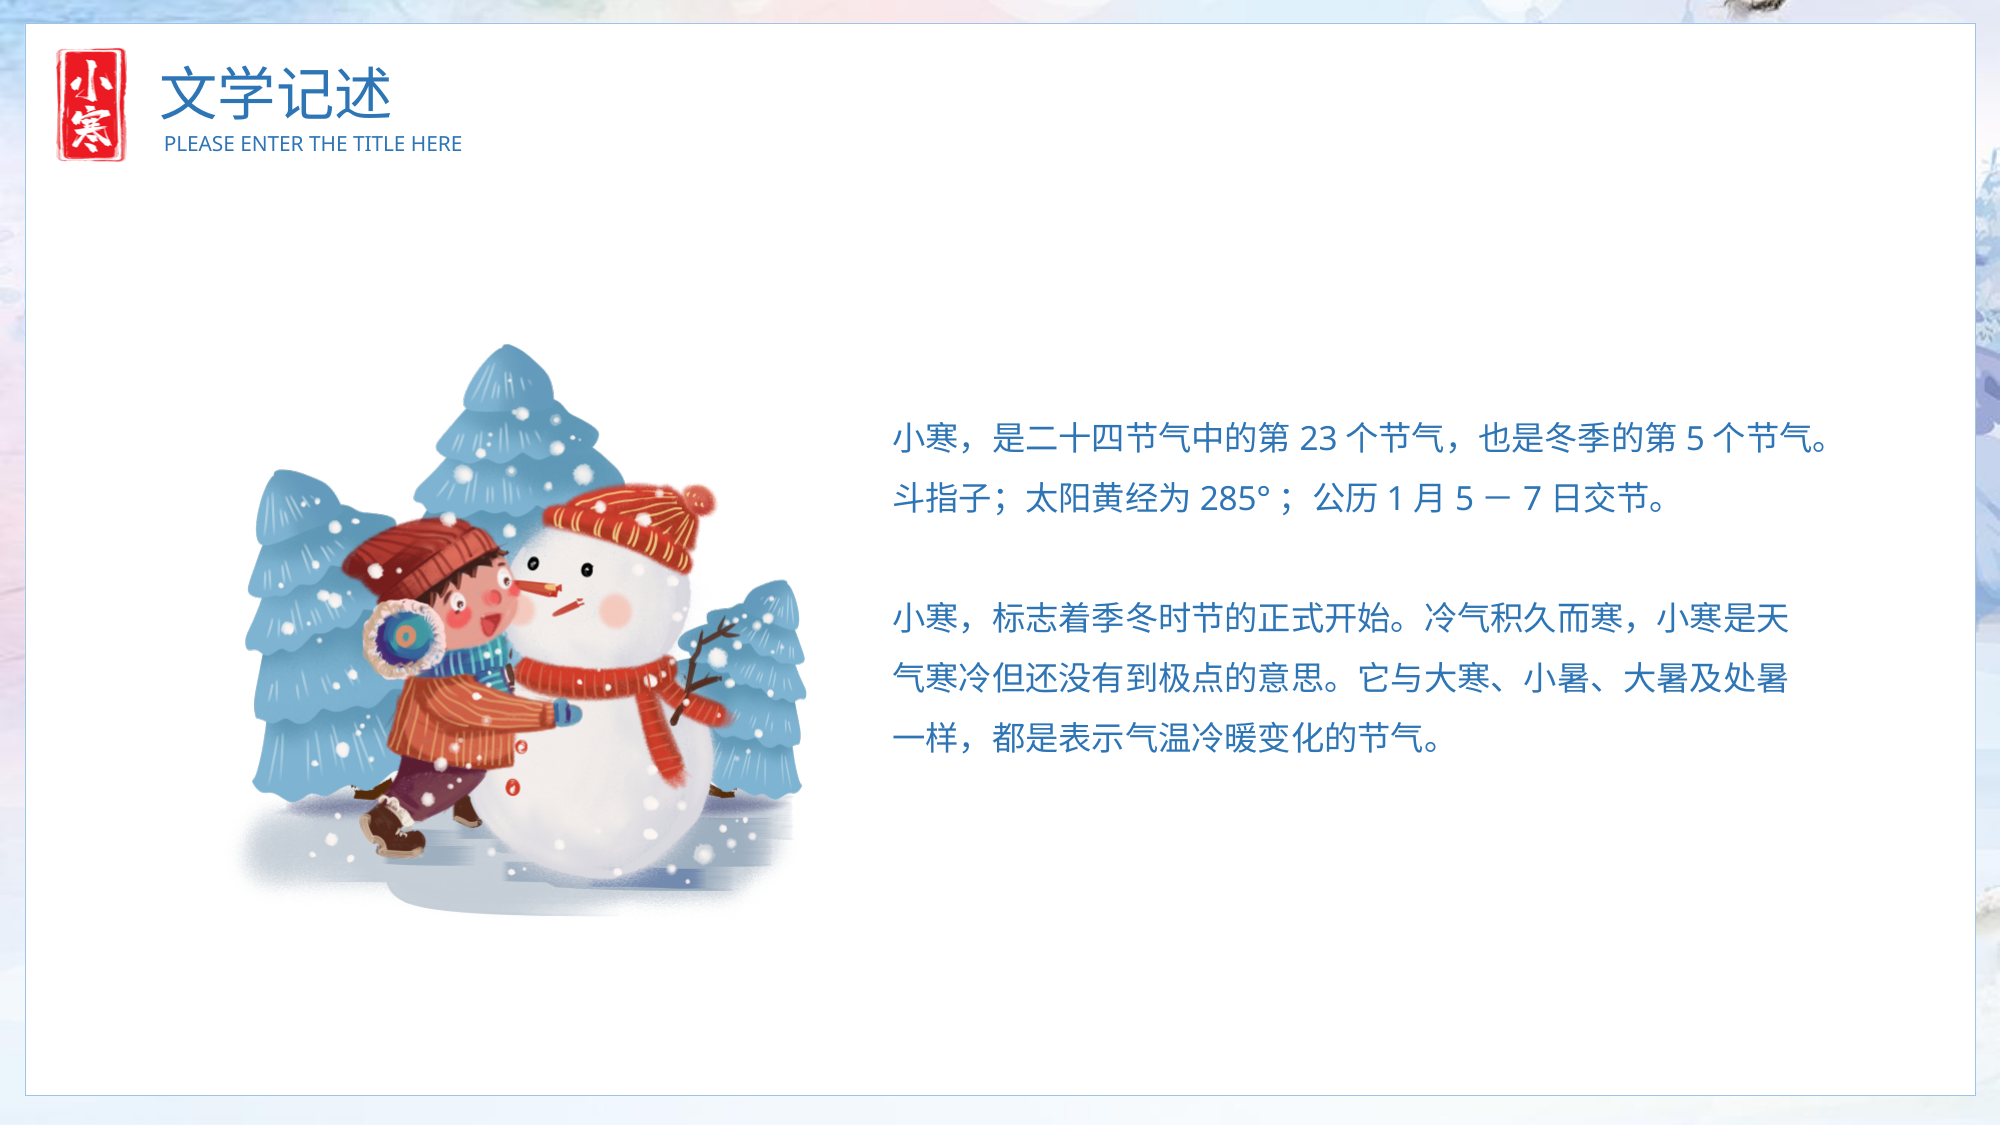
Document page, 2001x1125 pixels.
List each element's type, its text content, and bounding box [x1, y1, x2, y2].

picture [0, 0, 2000, 1125]
text_box PLEASE ENTER THE TITLE HERE [149, 123, 478, 163]
text_box 小寒，是二十四节气中的第23个节气，也是冬季的第5个节气。斗指子；太阳黄经为285°；公历1月5－7日交节。 小寒，标志着季冬时节的正式开始。冷气积久而寒，小寒是天气寒冷但还没有到极点的意思。它与大寒、小暑、大暑及处暑一样，都是表示气温冷暖变化的节气。 [877, 390, 1828, 765]
text_box 文学记述 [144, 50, 467, 135]
